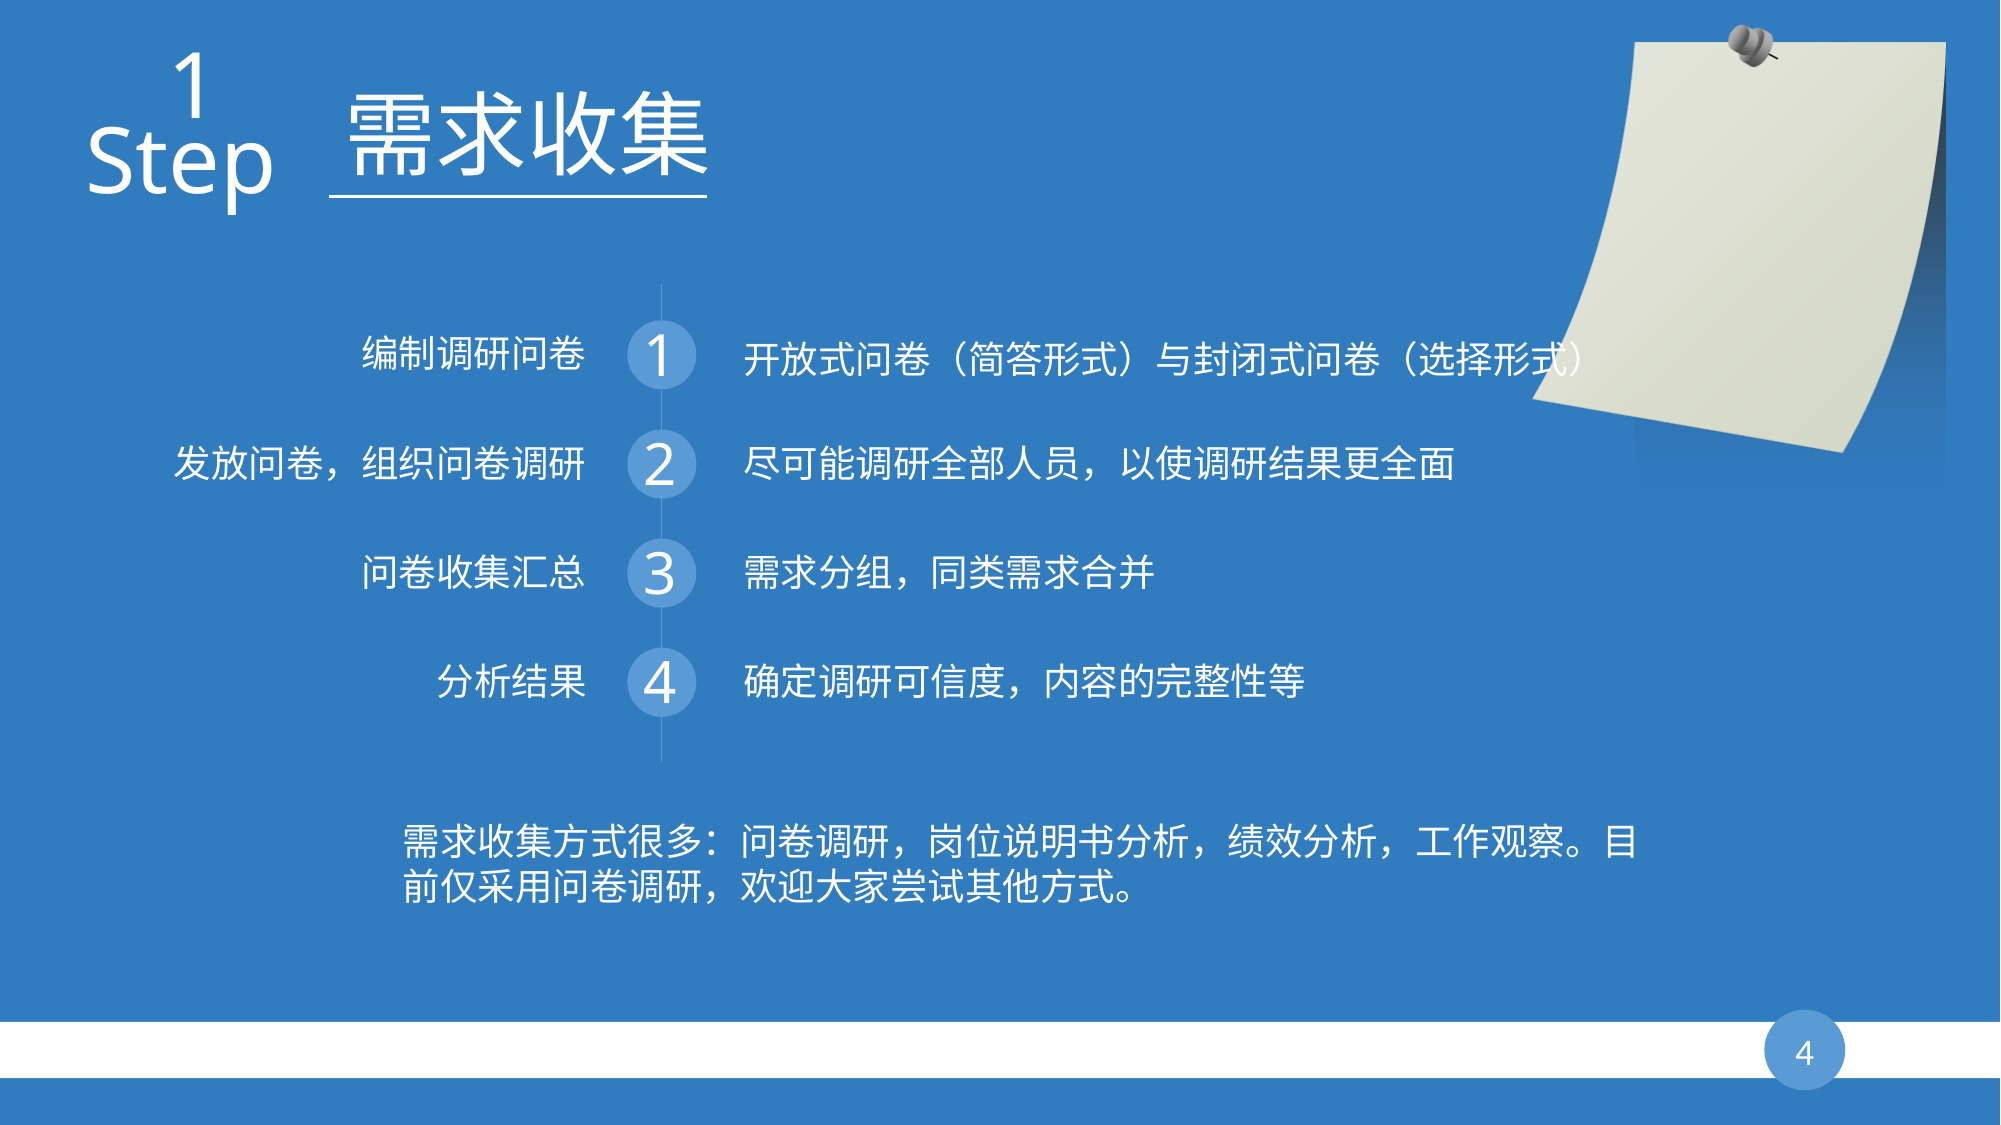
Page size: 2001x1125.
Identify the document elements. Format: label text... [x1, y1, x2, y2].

picture [1531, 23, 1947, 499]
text_box Step [70, 94, 330, 220]
text_box 尽可能调研全部人员，以使调研结果更全面 [728, 432, 1531, 492]
text_box 1 [152, 19, 248, 144]
text_box 分析结果 [412, 650, 602, 711]
text_box 发放问卷，组织问卷调研 [130, 432, 602, 492]
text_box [627, 310, 697, 397]
text_box 问卷收集汇总 [345, 541, 602, 602]
text_box 需求收集方式很多：问卷调研，岗位说明书分析，绩效分析，工作观察。目前仅采用问卷调研，欢迎大家尝试其他方式。 [387, 810, 1660, 916]
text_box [627, 637, 697, 724]
text_box 开放式问卷（简答形式）与封闭式问卷（选择形式） [728, 328, 1531, 389]
text_box 确定调研可信度，内容的完整性等 [728, 650, 1672, 711]
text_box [627, 528, 697, 615]
text_box 需求分组，同类需求合并 [728, 541, 1672, 602]
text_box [627, 419, 697, 506]
text_box 编制调研问卷 [339, 323, 602, 383]
title 需求收集 [329, 82, 804, 197]
